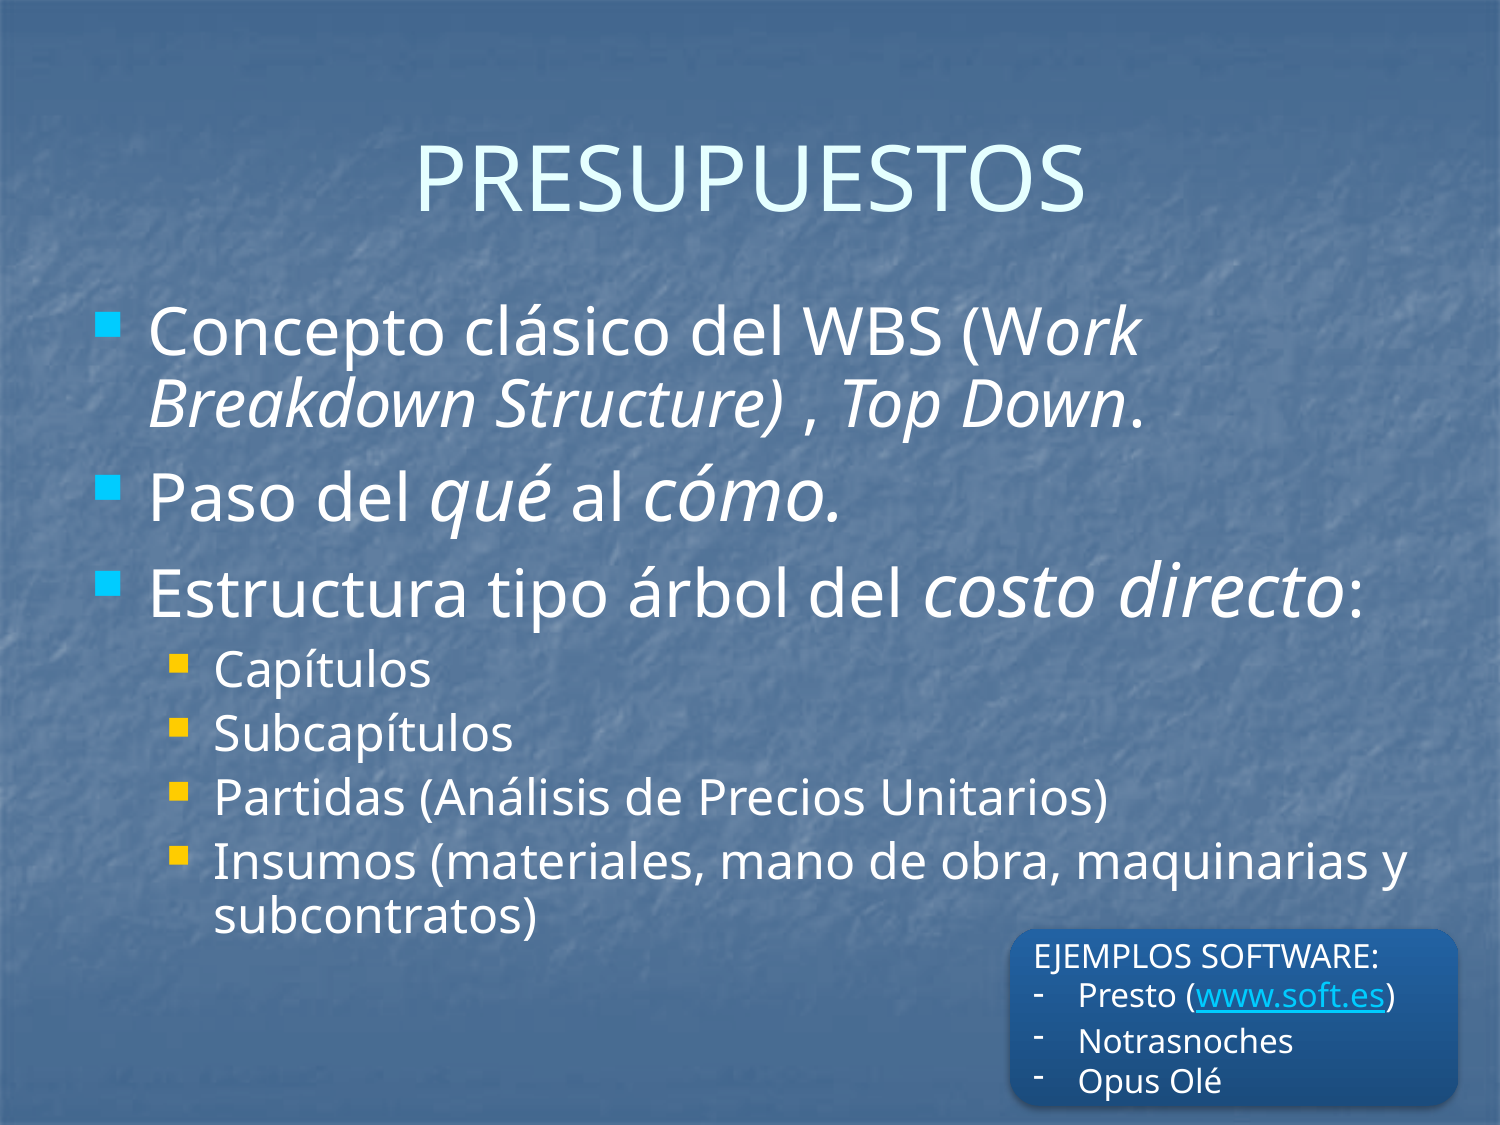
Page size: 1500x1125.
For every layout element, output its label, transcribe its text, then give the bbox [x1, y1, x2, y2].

title PRESUPUESTOS [74, 62, 1426, 288]
list Concepto clásico del WBS (Work Breakdown Structure) , Top Down. Paso del qué al cómo. Estructura tipo árbol del costo directo: Capítulos Subcapítulos Partidas (Análisis de Precios Unitarios) Insumos (materiales, mano de obra, maquinarias y subcontratos) [76, 290, 1427, 1049]
text_box EJEMPLOS SOFTWARE: Presto (www.soft.es) Notrasnoches Opus Olé [1009, 928, 1459, 1106]
